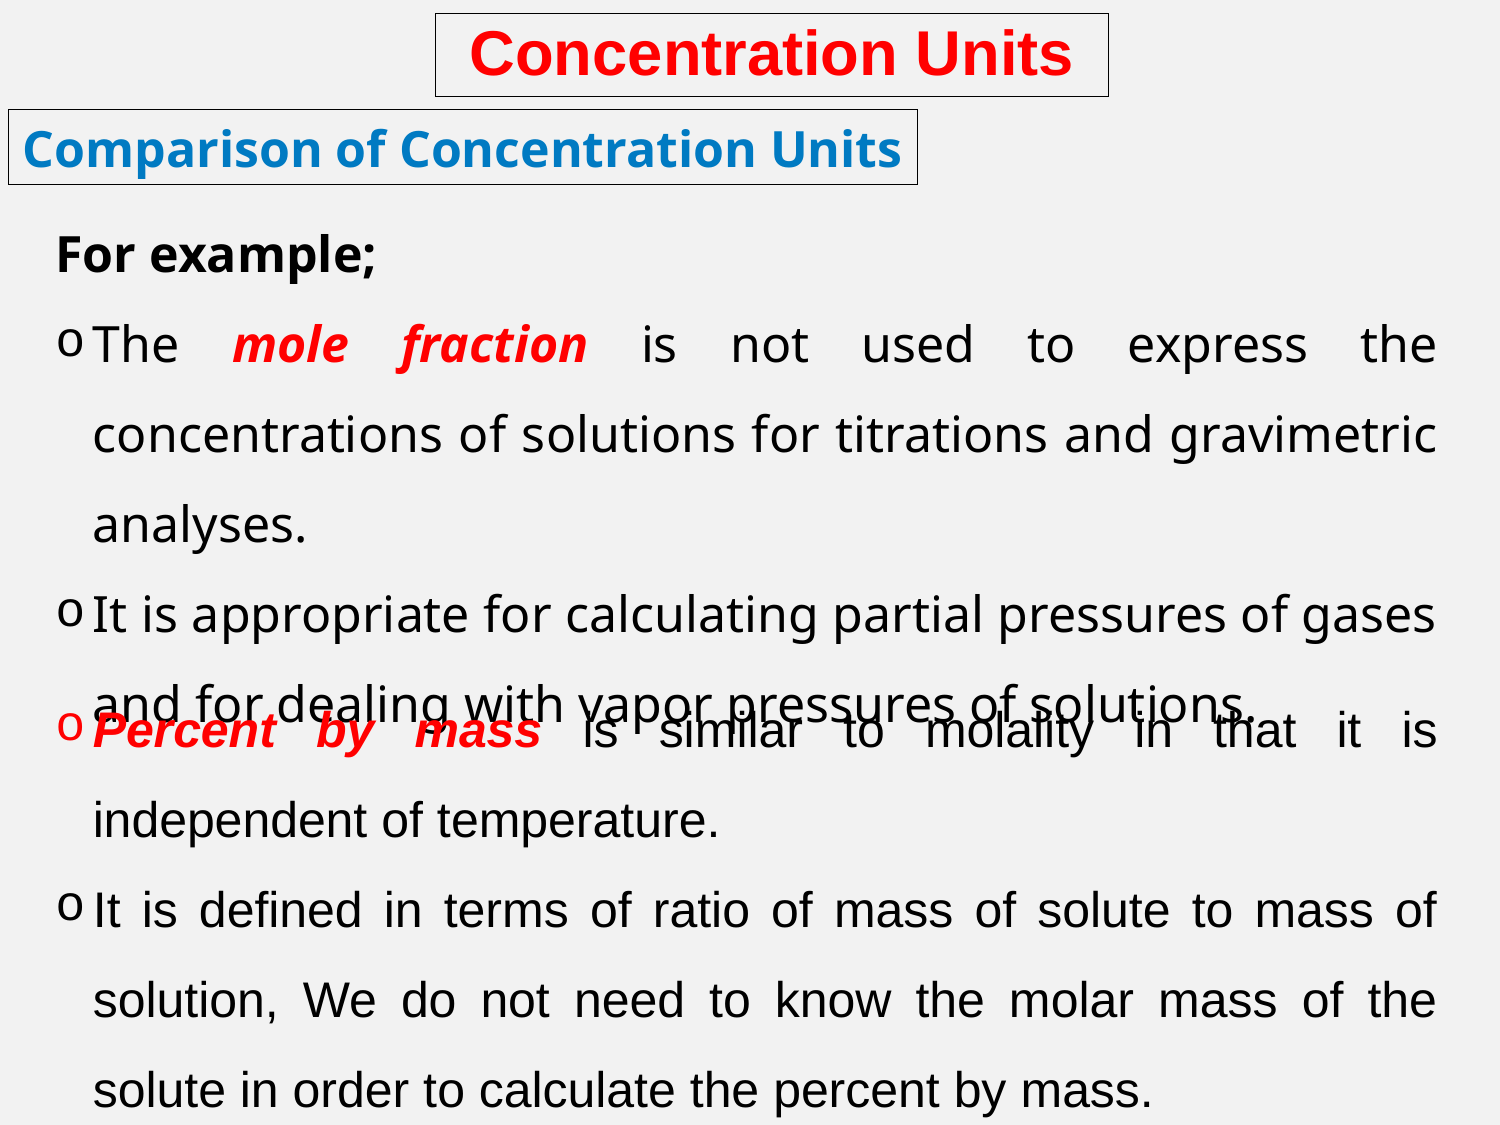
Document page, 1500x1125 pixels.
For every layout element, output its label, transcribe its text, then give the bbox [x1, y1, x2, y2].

text_box Concentration Units [435, 13, 1109, 97]
text_box For example; The mole fraction is not used to express the concentrations of solutions for titrations and gravimetric analyses. It is appropriate for calculating partial pressures of gases and for dealing with vapor pressures of solutions. [40, 185, 1453, 660]
text_box Comparison of Concentration Units [8, 109, 918, 185]
text_box Percent by mass is similar to molality in that it is independent of temperature. It is defined in terms of ratio of mass of solute to mass of solution, We do not need to know the molar mass of the solute in order to calculate the percent by mass. [40, 660, 1453, 1125]
